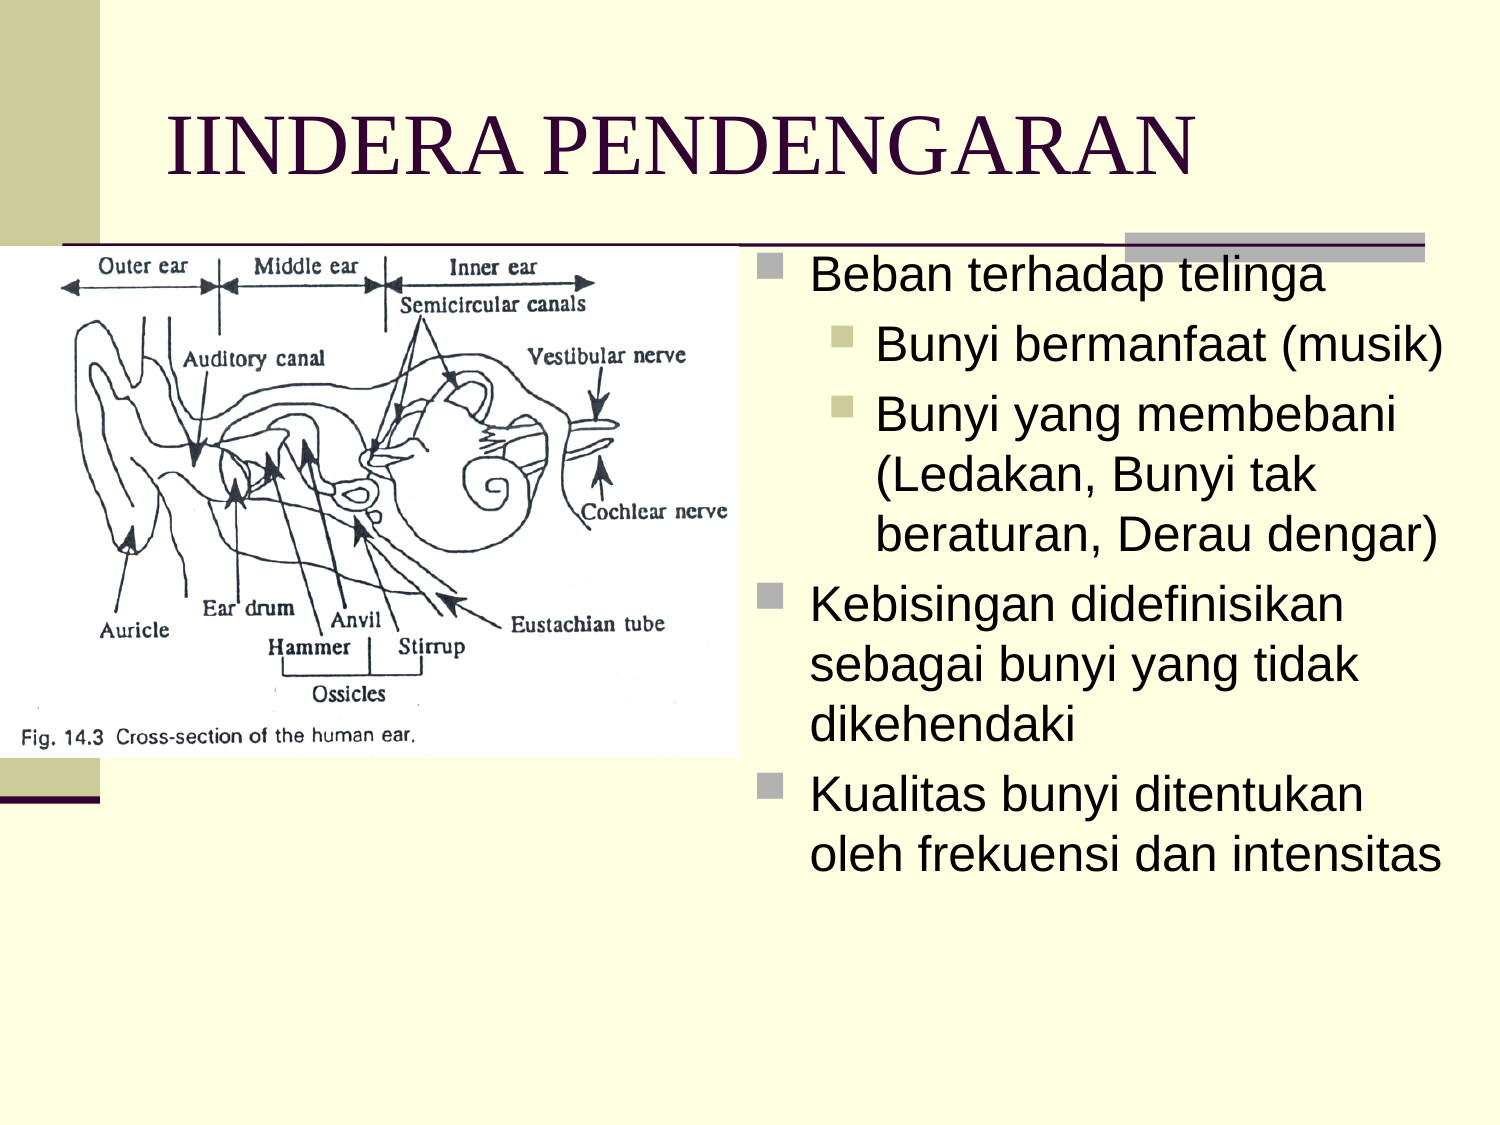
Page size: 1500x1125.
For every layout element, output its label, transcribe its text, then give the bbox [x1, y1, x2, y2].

picture [0, 245, 739, 758]
list Beban terhadap telinga Bunyi bermanfaat (musik) Bunyi yang membebani (Ledakan, Bunyi tak beraturan, Derau dengar) Kebisingan didefinisikan sebagai bunyi yang tidak dikehendaki Kualitas bunyi ditentukan oleh frekuensi dan intensitas [738, 234, 1477, 1091]
title IINDERA PENDENGARAN [149, 45, 1426, 234]
